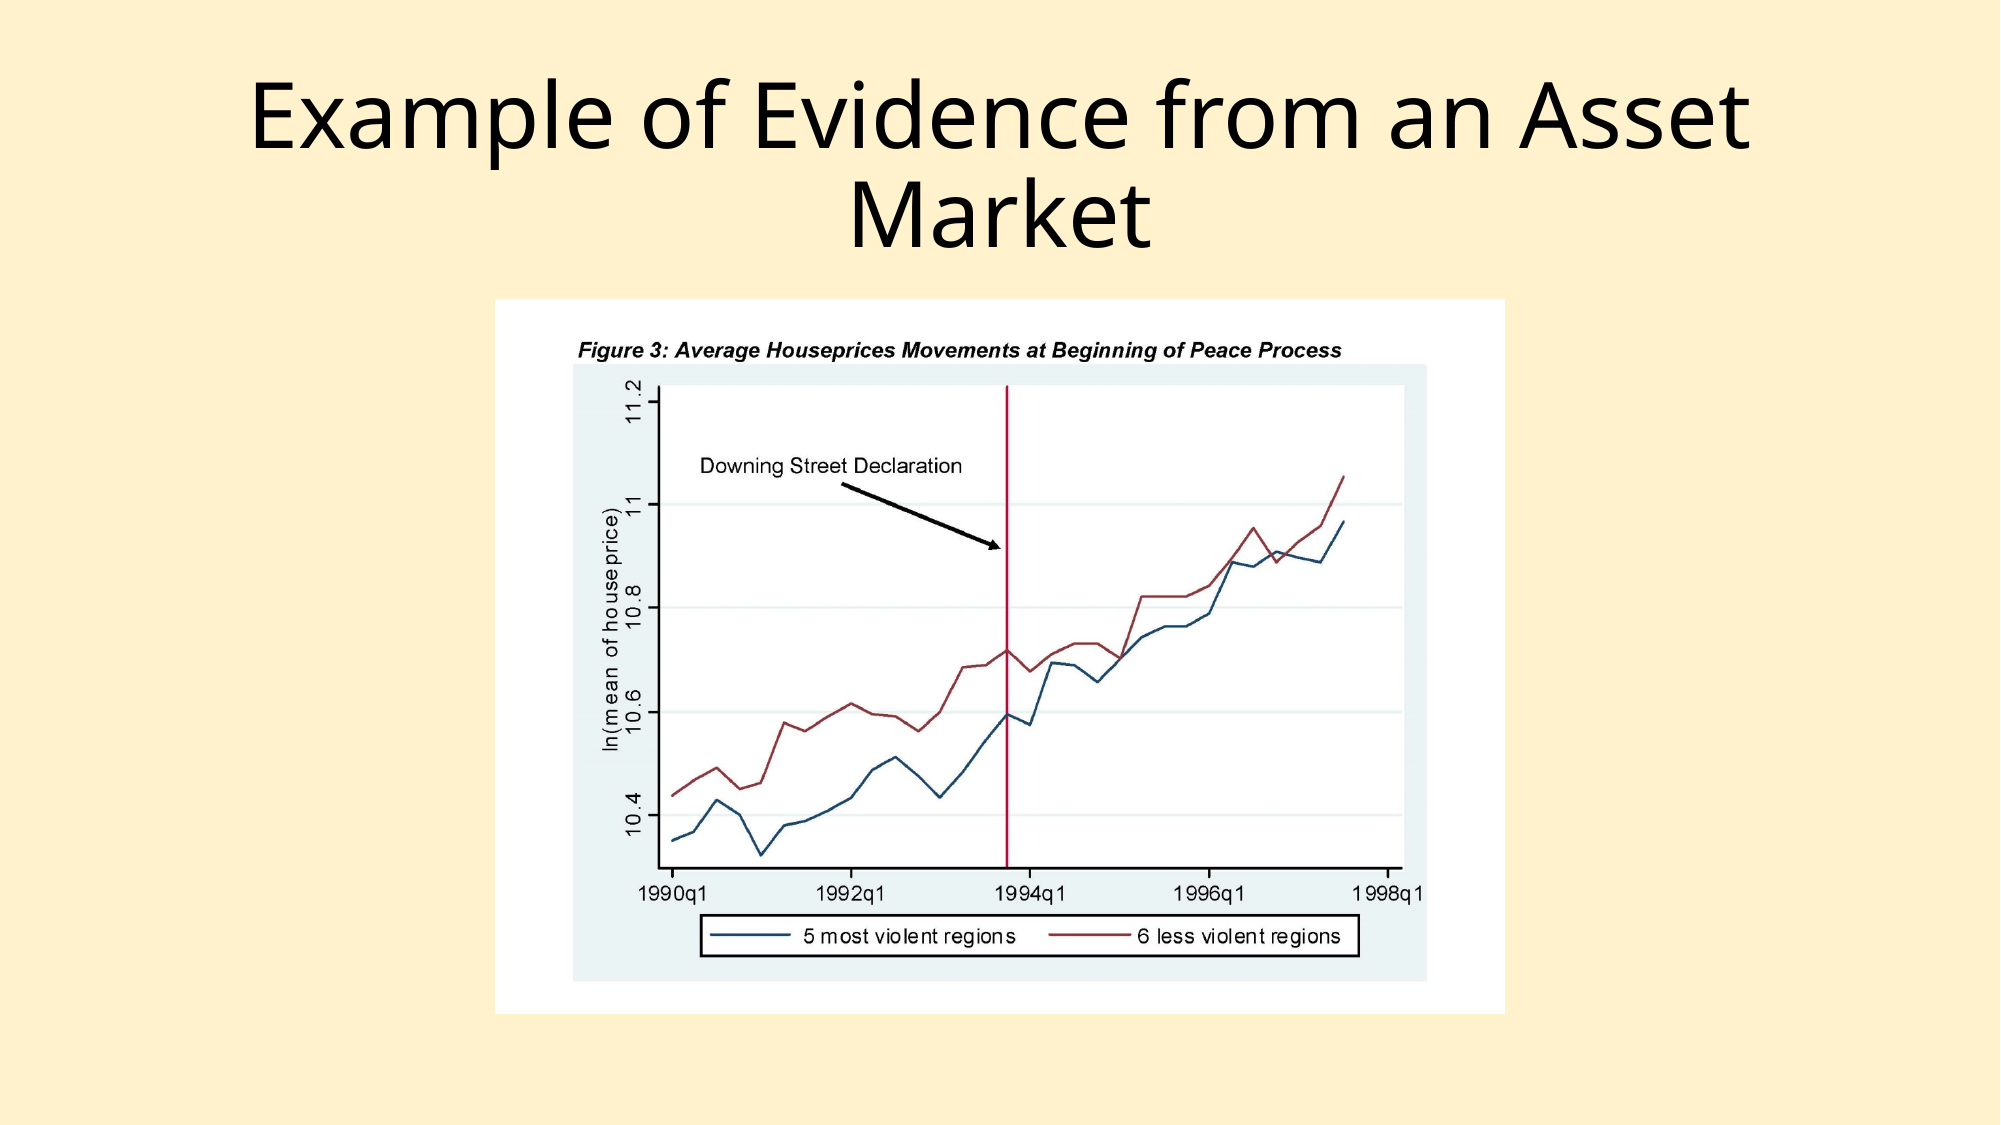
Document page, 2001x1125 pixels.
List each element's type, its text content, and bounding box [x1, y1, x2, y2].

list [494, 299, 1505, 1014]
title Example of Evidence from an Asset Market [137, 59, 1863, 278]
